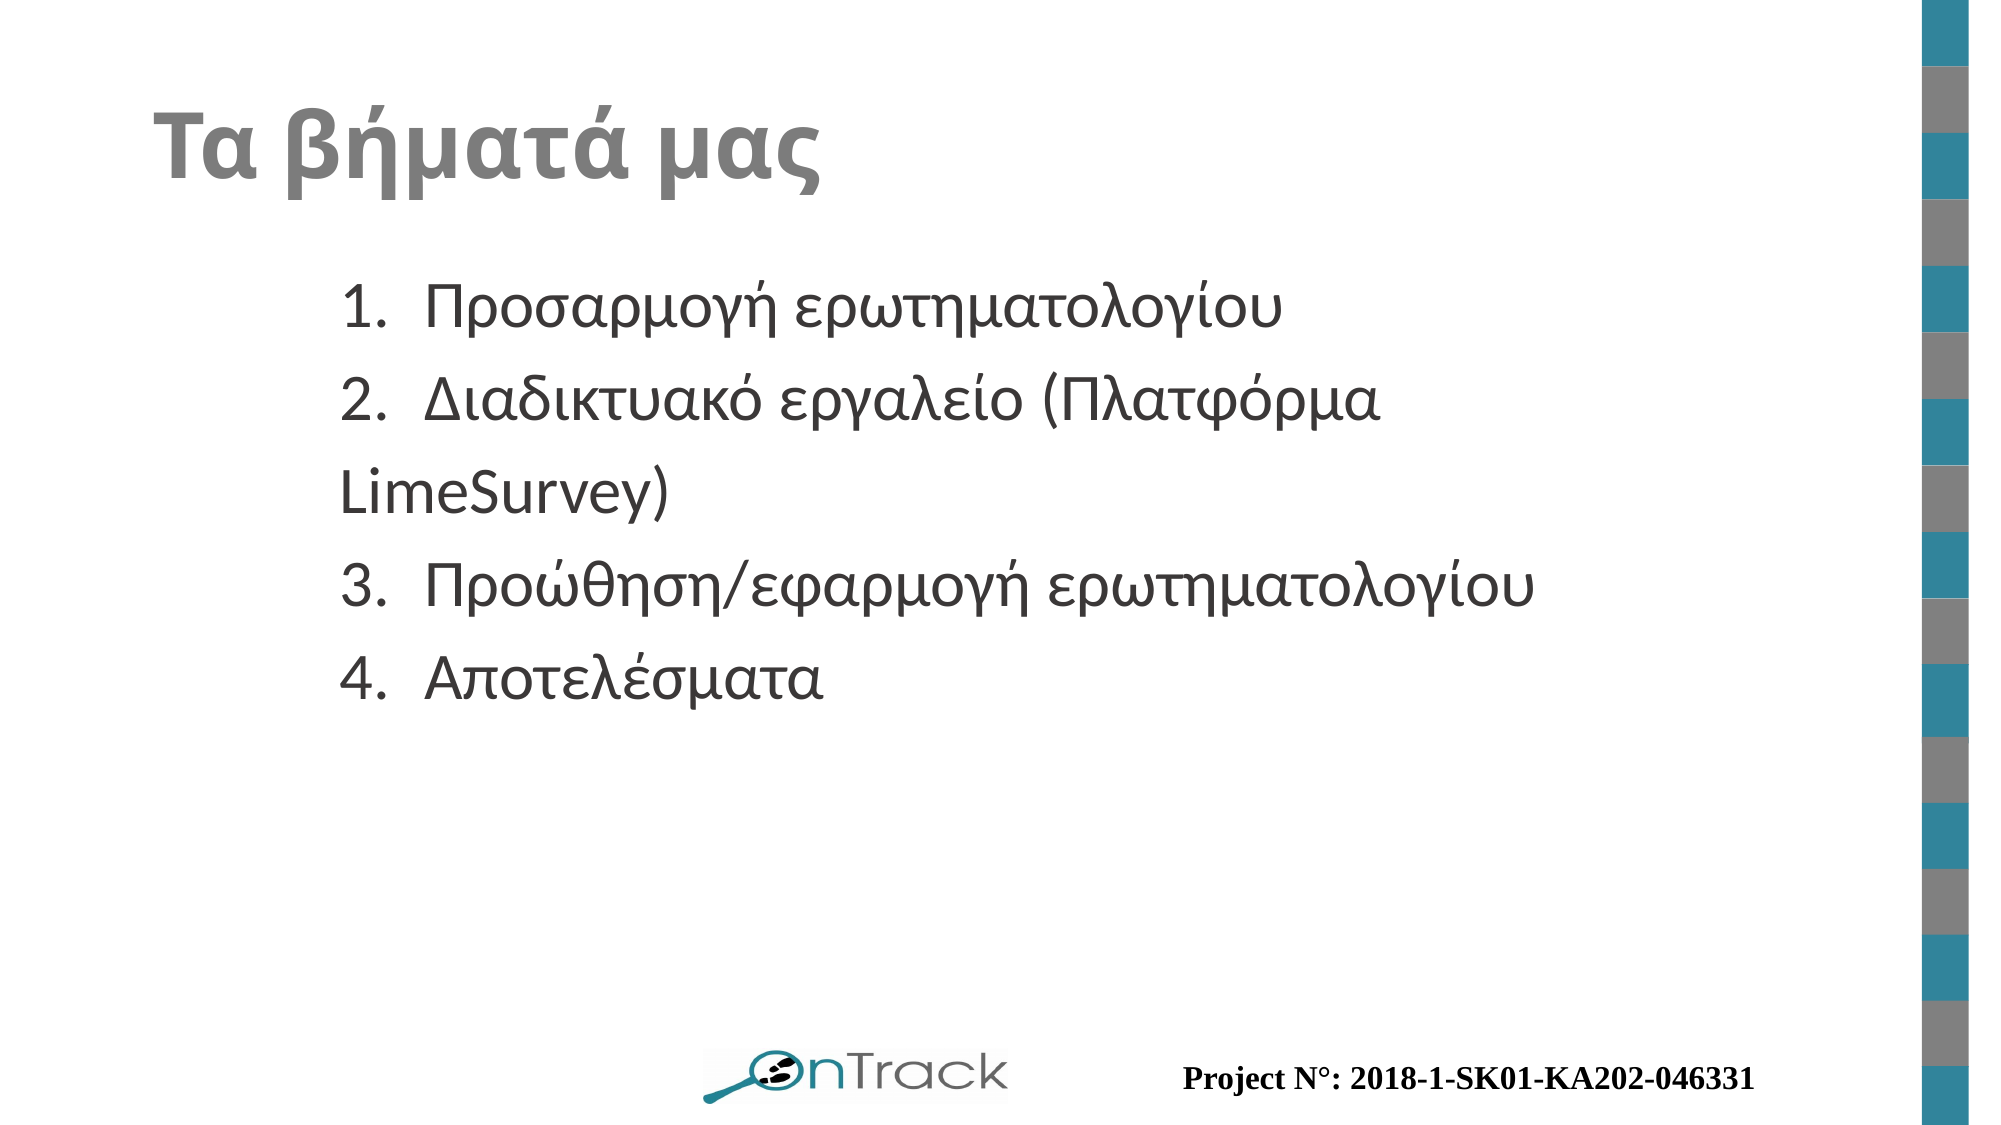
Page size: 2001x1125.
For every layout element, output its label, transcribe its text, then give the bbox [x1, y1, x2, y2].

picture [703, 1048, 1008, 1104]
title Τα βήματά μας [137, 59, 1863, 238]
list Προσαρμογή ερωτηματολογίου Διαδικτυακό εργαλείο (Πλατφόρμα LimeSurvey) Προώθηση/εφαρμογή ερωτηματολογίου Αποτελέσματα [324, 262, 1638, 1000]
